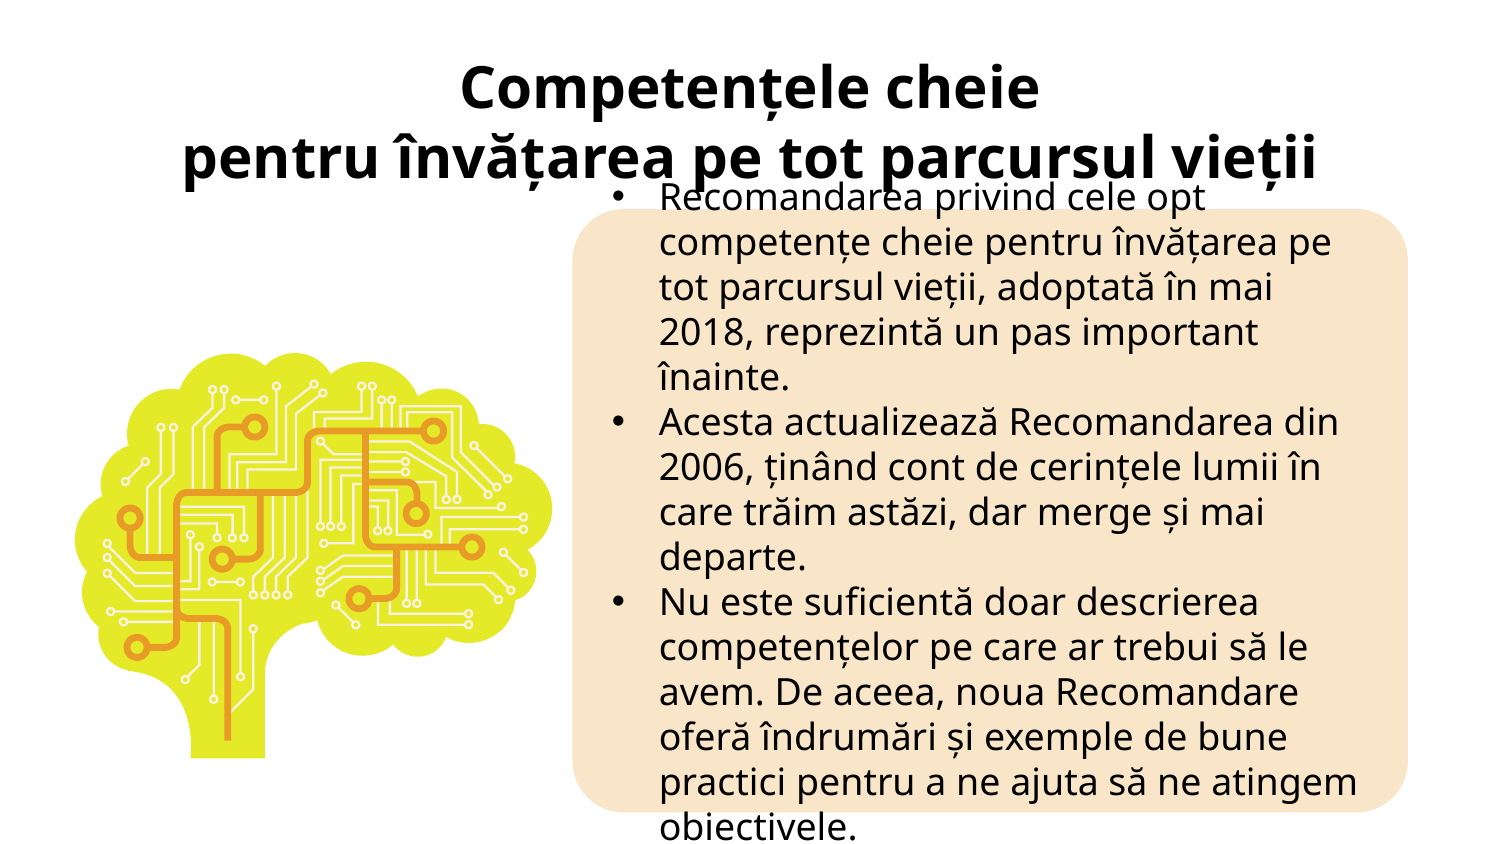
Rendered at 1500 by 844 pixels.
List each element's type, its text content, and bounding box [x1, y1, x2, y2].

text_box Recomandarea privind cele opt competențe cheie pentru învățarea pe tot parcursul vieții, adoptată în mai 2018, reprezintă un pas important înainte. Acesta actualizează Recomandarea din 2006, ținând cont de cerințele lumii în care trăim astăzi, dar merge și mai departe. Nu este suficientă doar descrierea competențelor pe care ar trebui să le avem. De aceea, noua Recomandare oferă îndrumări și exemple de bune practici pentru a ne ajuta să ne atingem obiectivele. [596, 249, 1384, 773]
title Competențele cheie pentru învățarea pe tot parcursul vieții [75, 39, 1425, 201]
text_box [572, 209, 1408, 813]
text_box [74, 352, 553, 759]
